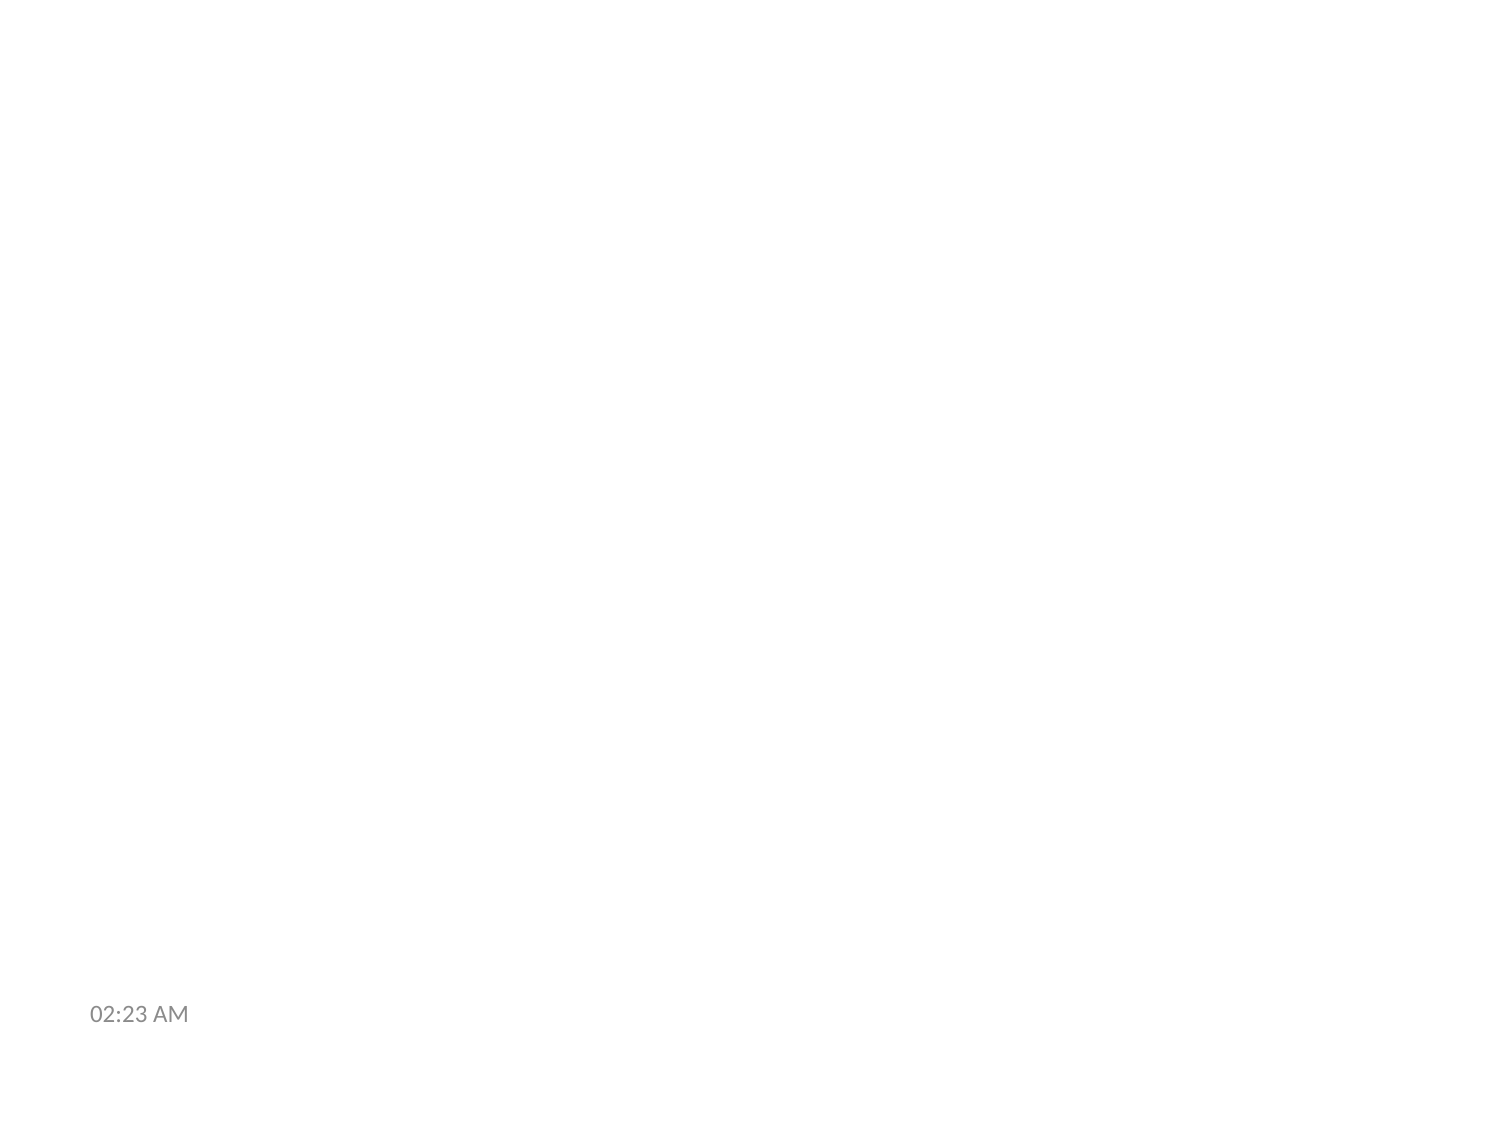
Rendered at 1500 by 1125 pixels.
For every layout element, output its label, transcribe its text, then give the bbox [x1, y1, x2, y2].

text_box 3:35 PM [75, 982, 425, 1043]
